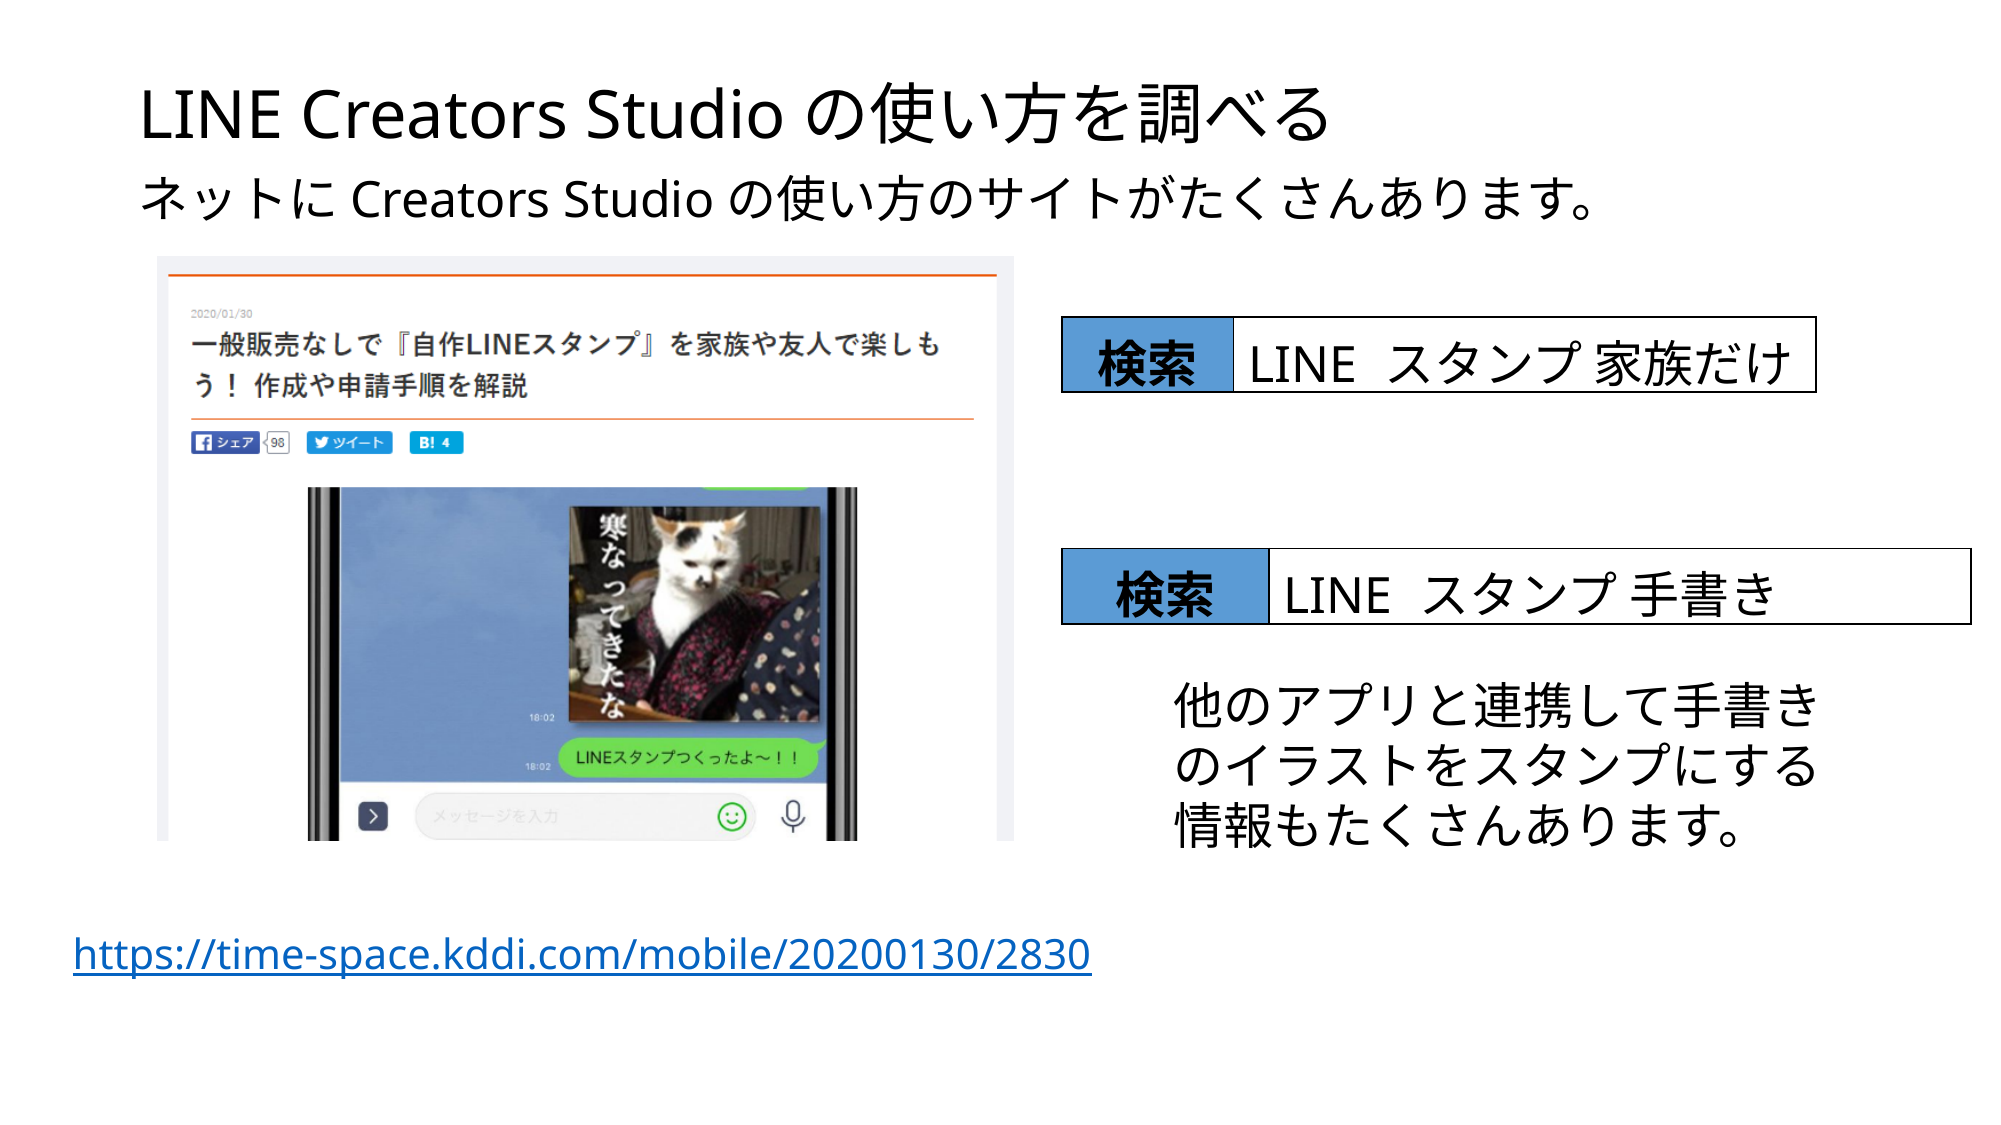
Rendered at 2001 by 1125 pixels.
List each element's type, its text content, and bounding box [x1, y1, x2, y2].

table_header 検索 [1063, 549, 1268, 623]
picture [157, 256, 1015, 841]
table_header LINE スタンプ 手書き [1270, 549, 1970, 623]
text_box https://time-space.kddi.com/mobile/20200130/2830 [57, 920, 1271, 1043]
text_box 他のアプリと連携して手書きのイラストをスタンプにする情報もたくさんあります。 [1158, 667, 1875, 862]
table_header 検索 [1063, 318, 1233, 391]
text_box ネットにCreators Studioの使い方のサイトがたくさんあります。 [123, 160, 1650, 236]
table_header LINE スタンプ 家族だけ [1234, 318, 1815, 391]
text_box LINE Creators Studioの使い方を調べる [123, 64, 1566, 160]
